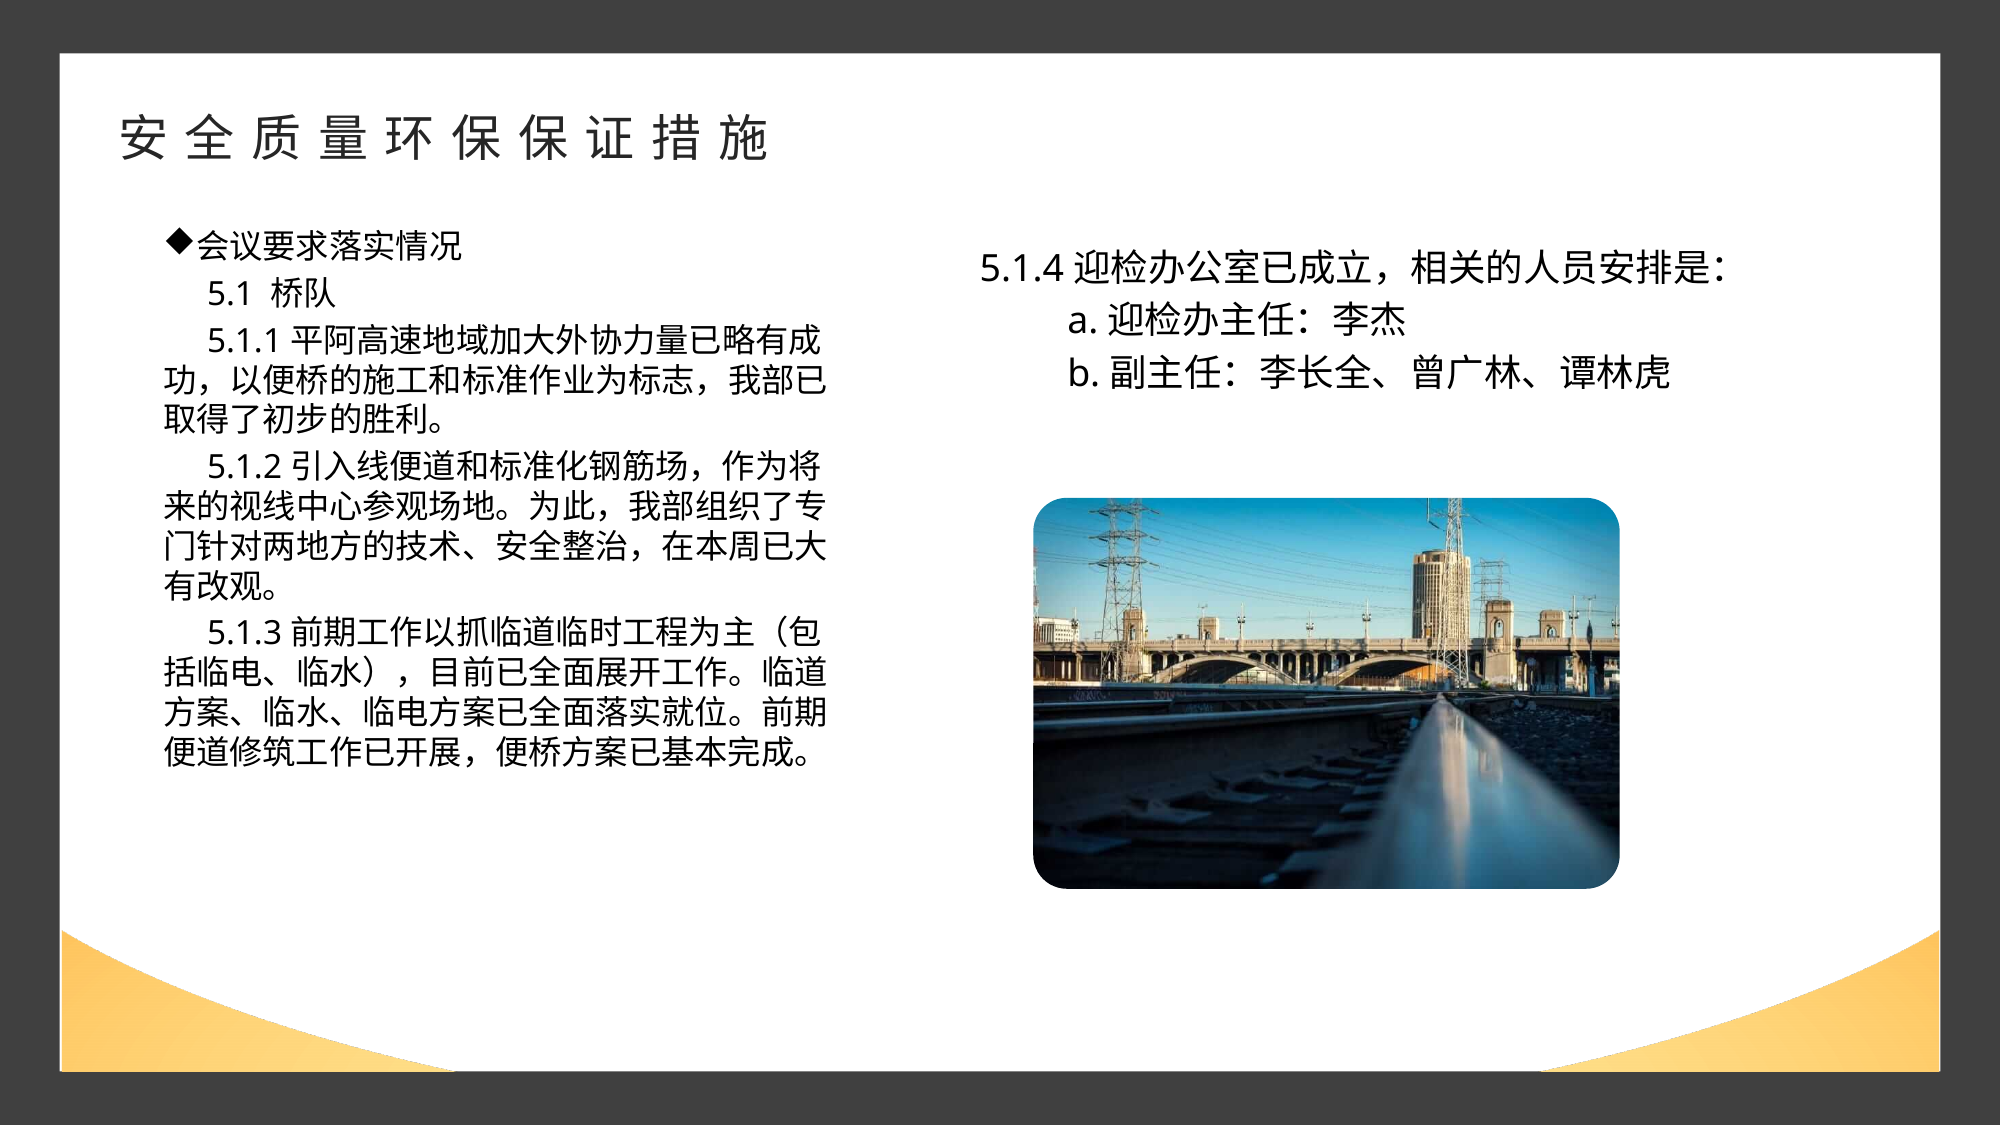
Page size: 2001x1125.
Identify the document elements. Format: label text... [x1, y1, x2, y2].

text_box 安全质量环保保证措施 [103, 99, 1110, 175]
text_box 5.1.4迎检办公室已成立，相关的人员安排是： a.迎检办主任：李杰 b.副主任：李长全、曾广林、谭林虎 [955, 236, 1785, 401]
picture [0, 0, 2000, 1125]
text_box 会议要求落实情况 5.1 桥队 5.1.1平阿高速地域加大外协力量已略有成功，以便桥的施工和标准作业为标志，我部已取得了初步的胜利。 5.1.2引入线便道和标准化钢筋场，作为将来的视线中心参观场地。为此，我部组织了专门针对两地方的技术、安全整治，在本周已大有改观。 5.1.3前期工作以抓临道临时工程为主（包括临电、临水），目前已全面展开工作。临道方案、临水、临电方案已全面落实就位。前期便道修筑工作已开展，便桥方案已基本完成。 [148, 218, 861, 998]
